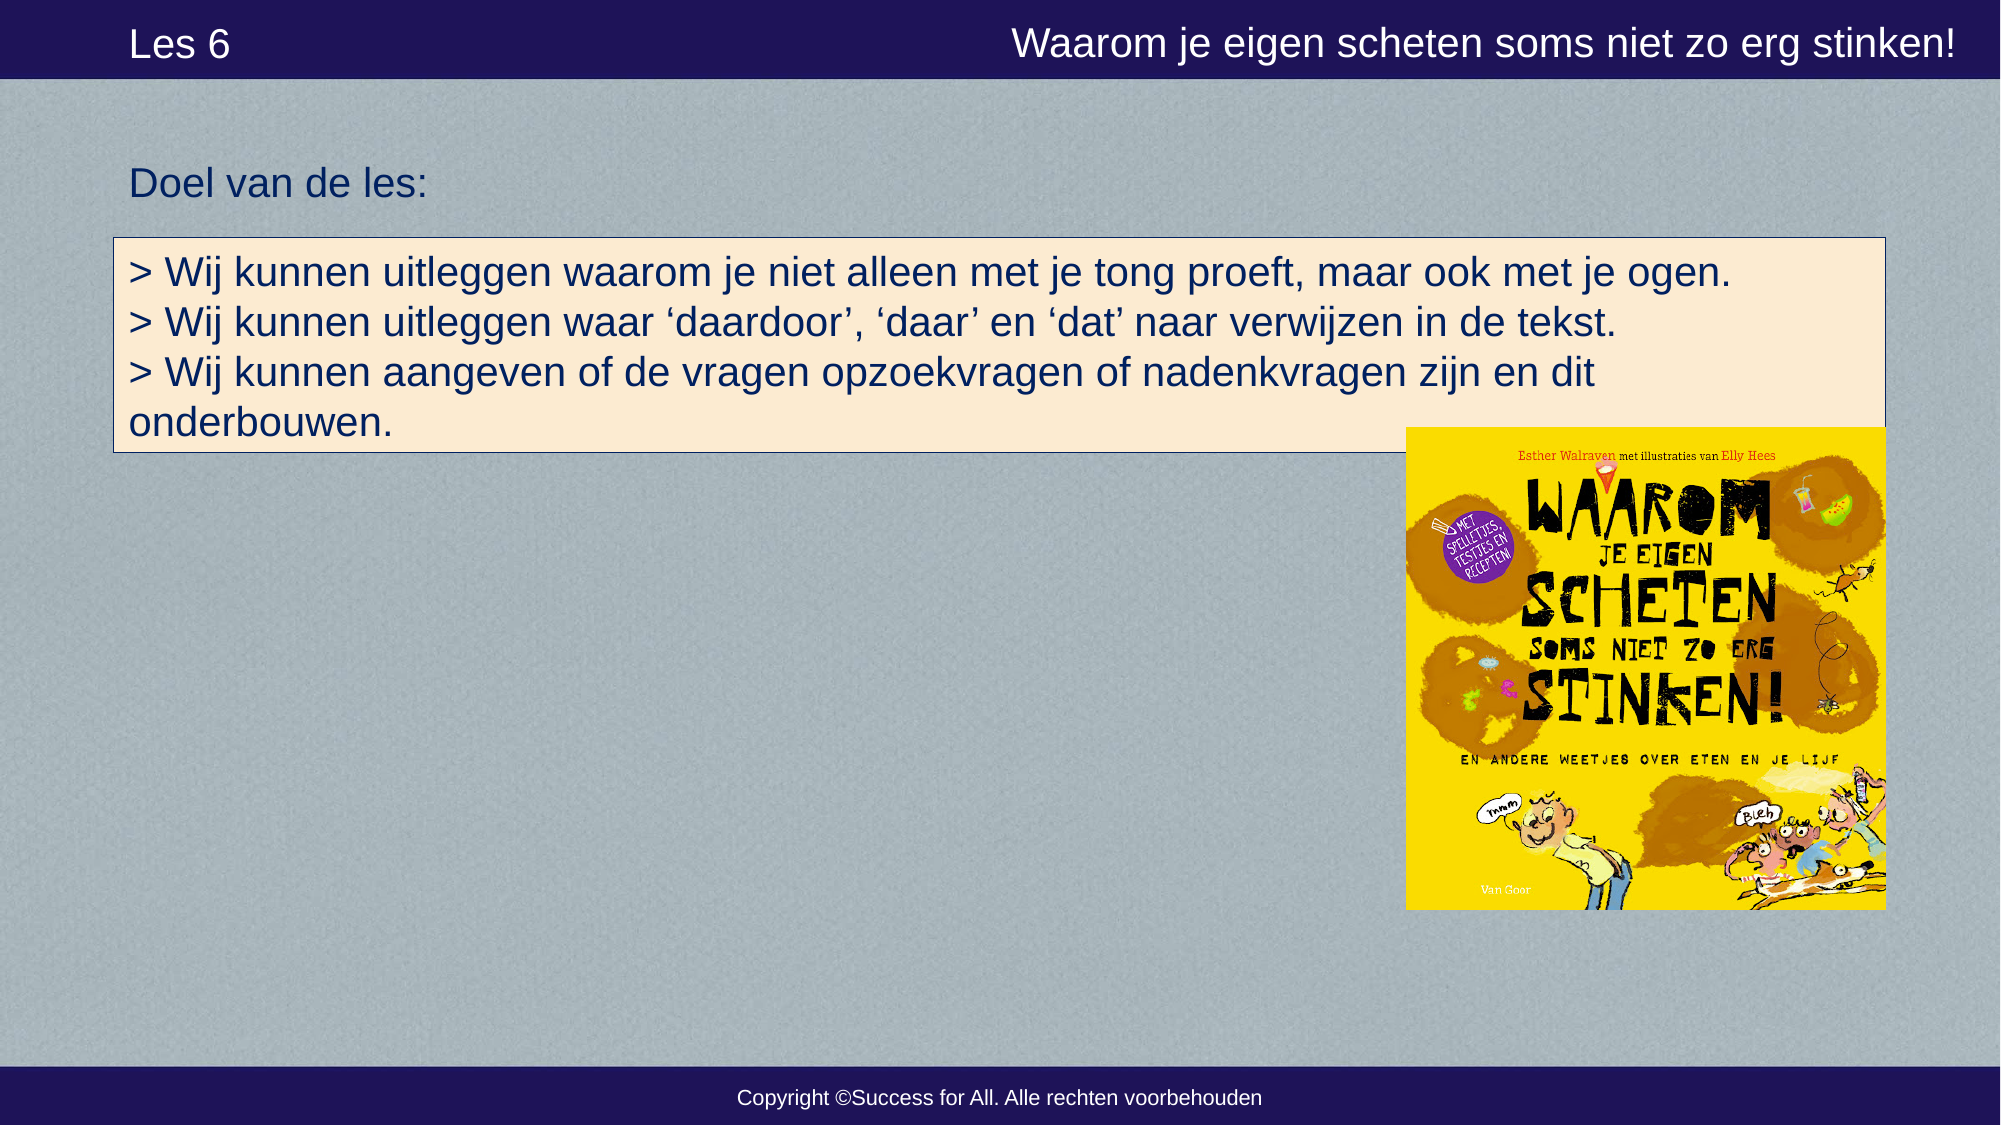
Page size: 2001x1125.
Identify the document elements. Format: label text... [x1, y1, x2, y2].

text_box Waarom je eigen scheten soms niet zo erg stinken! [744, 8, 1972, 73]
text_box Les 6 [114, 9, 354, 75]
text_box Copyright ©Success for All. Alle rechten voorbehouden [0, 1076, 2000, 1125]
text_box Doel van de les: [113, 148, 1635, 214]
picture [0, 0, 2001, 1125]
text_box > Wij kunnen uitleggen waarom je niet alleen met je tong proeft, maar ook met je ogen. > Wij kunnen uitleggen waar ‘daardoor’, ‘daar’ en ‘dat’ naar verwijzen in de tekst. > Wij kunnen aangeven of de vragen opzoekvragen of nadenkvragen zijn en dit onderbouwen. [113, 237, 1886, 453]
